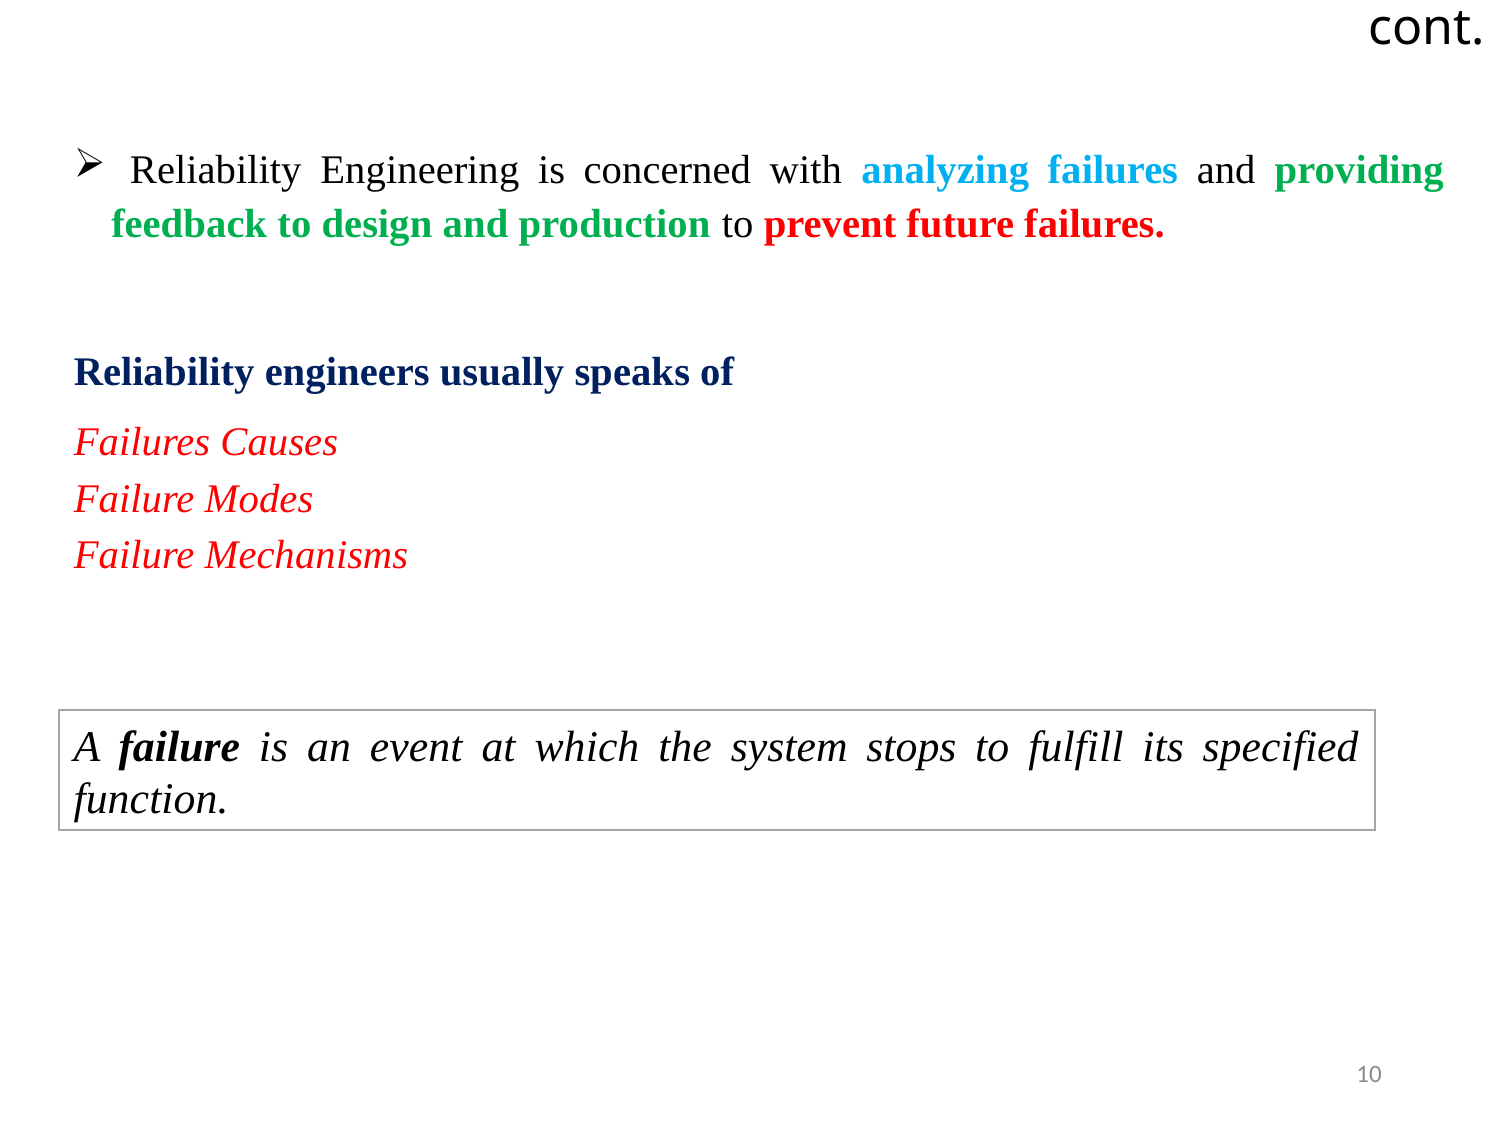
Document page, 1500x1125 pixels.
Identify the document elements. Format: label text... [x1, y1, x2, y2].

list Reliability Engineering is concerned with analyzing failures and providing feedback to design and production to prevent future failures. Reliability engineers usually speaks of Failures Causes Failure Modes Failure Mechanisms [58, 56, 1459, 985]
title cont. [144, 0, 1500, 57]
slide_number 10 [1059, 1042, 1397, 1103]
text_box A failure is an event at which the system stops to fulfill its specified function. [58, 709, 1376, 831]
